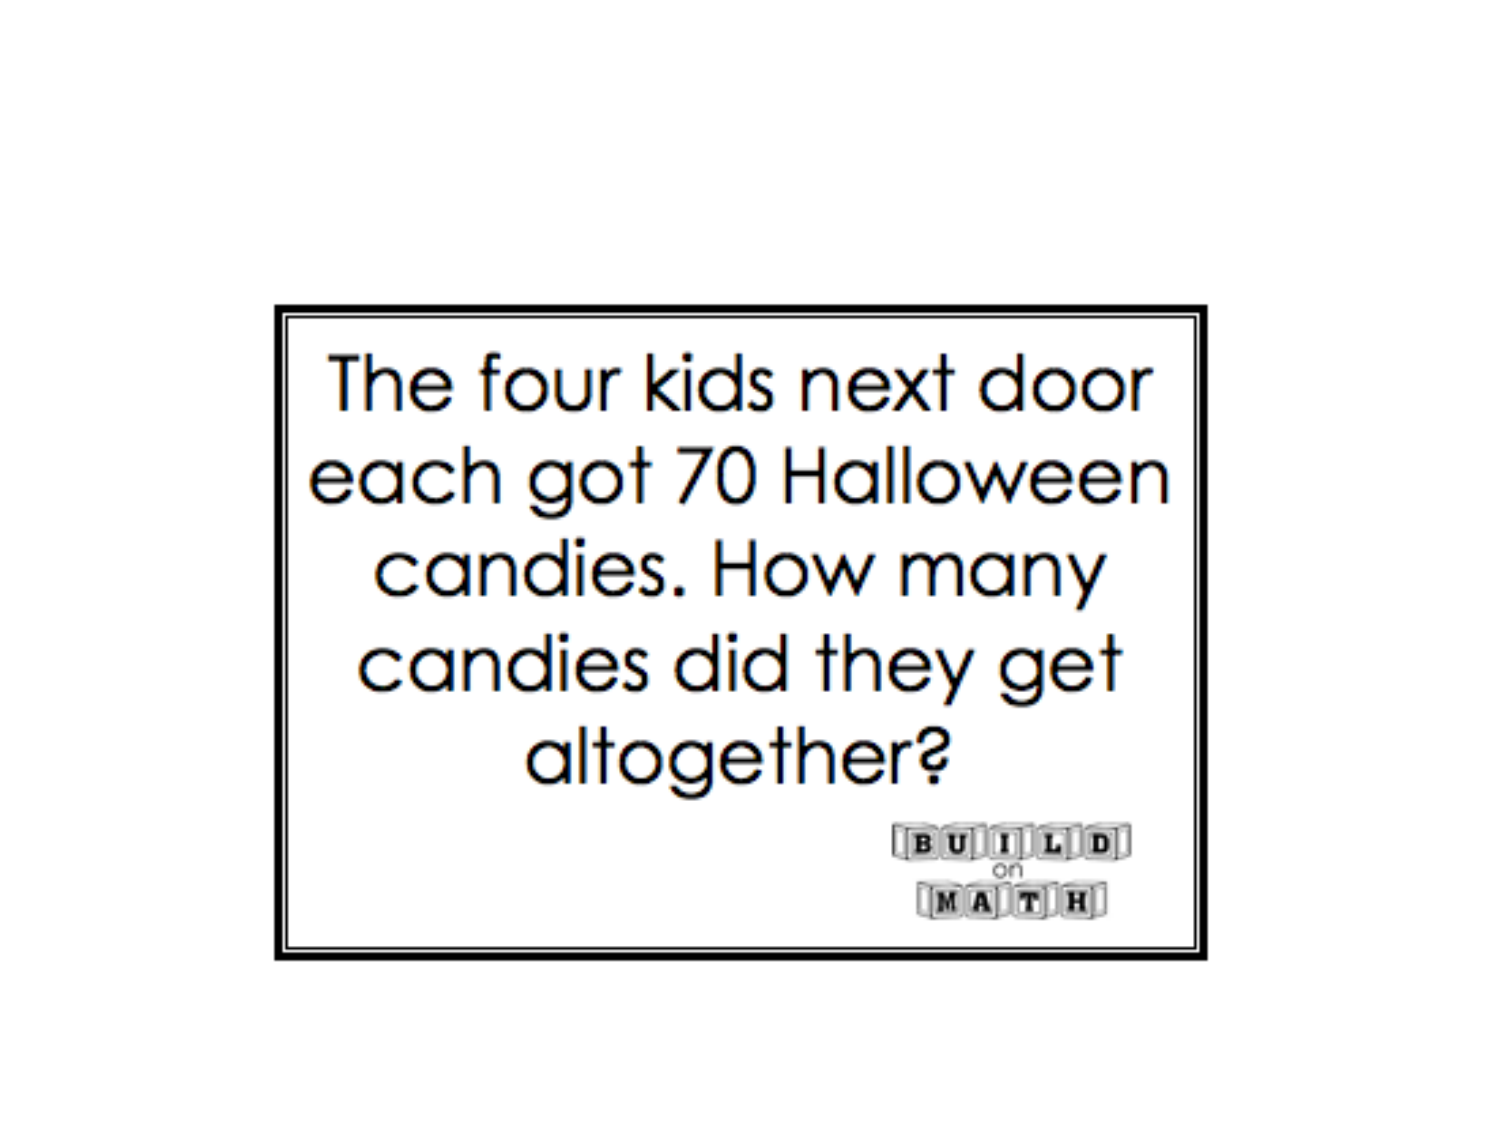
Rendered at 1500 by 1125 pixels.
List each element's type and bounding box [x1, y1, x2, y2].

list [74, 262, 1426, 1006]
